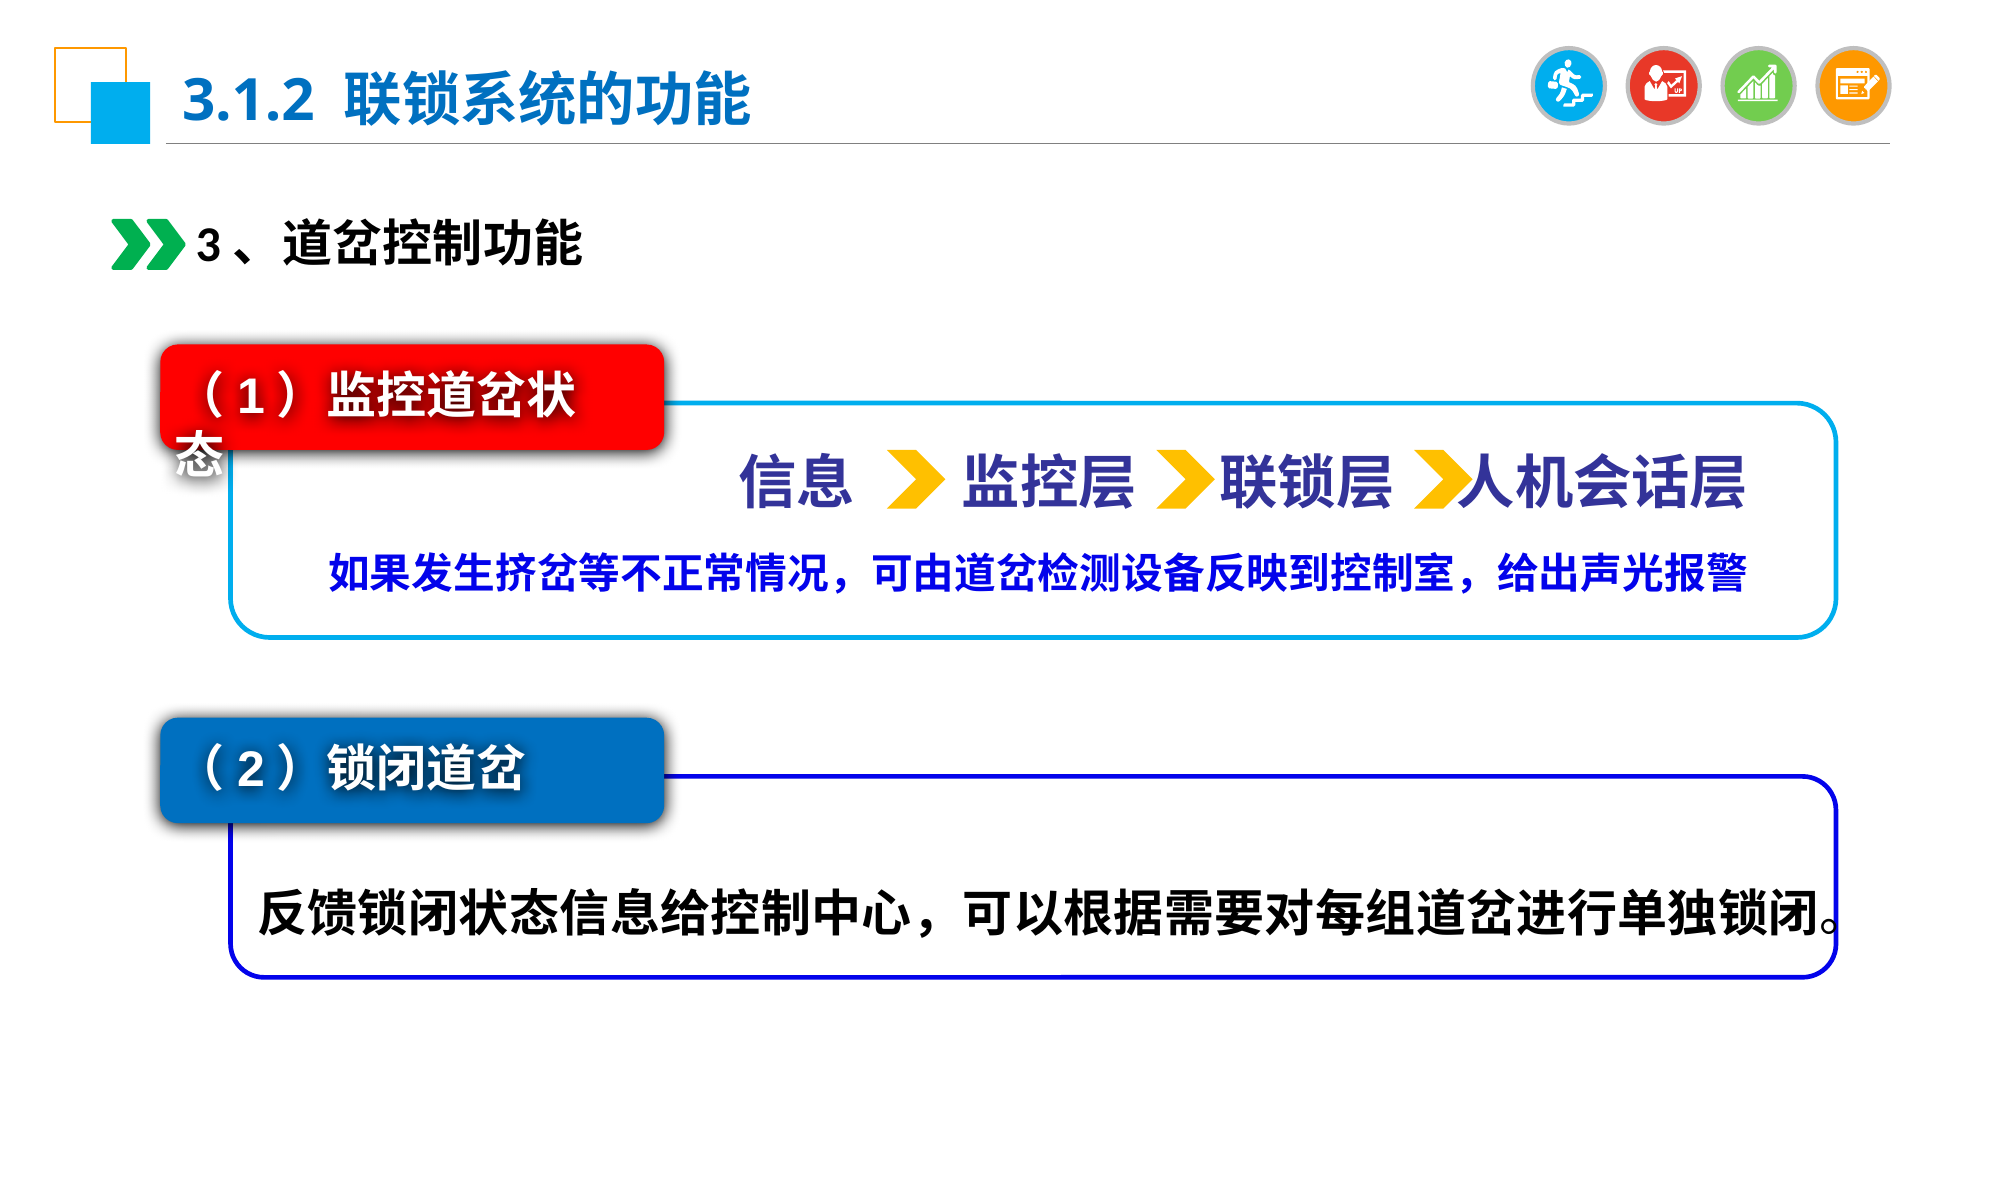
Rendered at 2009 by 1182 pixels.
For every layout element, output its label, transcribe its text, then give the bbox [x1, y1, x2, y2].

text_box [160, 717, 1837, 978]
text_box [160, 344, 1837, 638]
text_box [113, 203, 595, 280]
text_box 3.1.2 联锁系统的功能 [161, 51, 773, 142]
